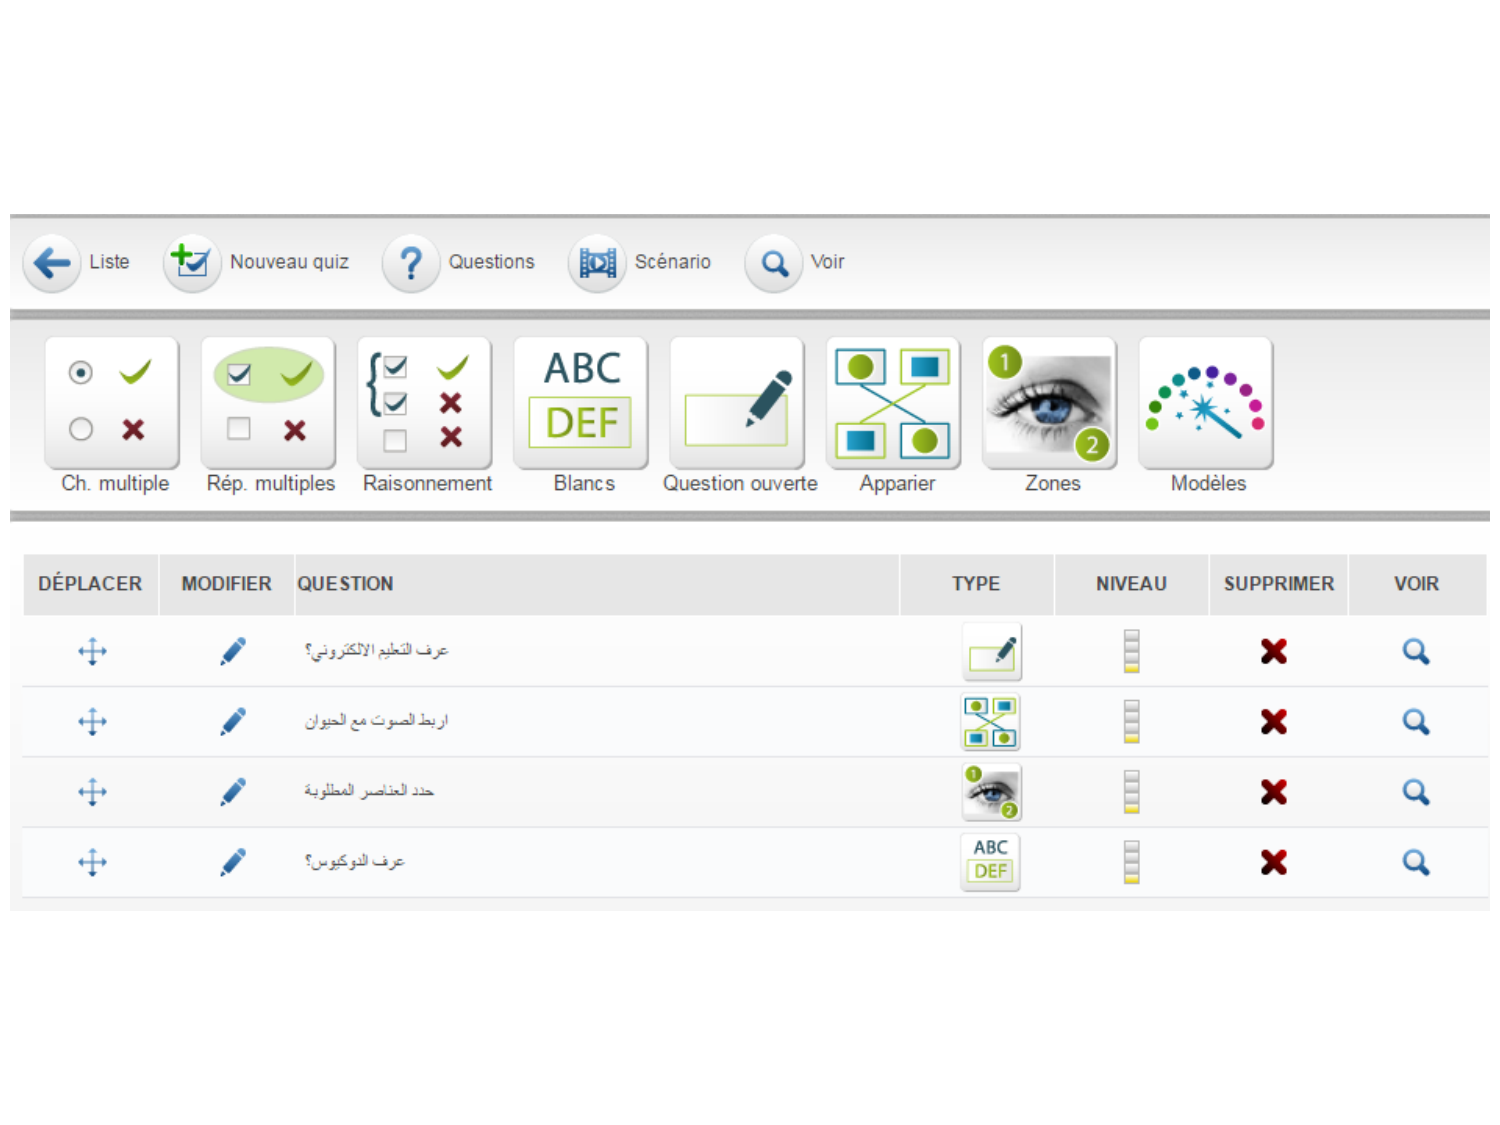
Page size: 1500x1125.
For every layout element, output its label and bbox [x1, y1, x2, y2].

picture [9, 213, 1490, 912]
